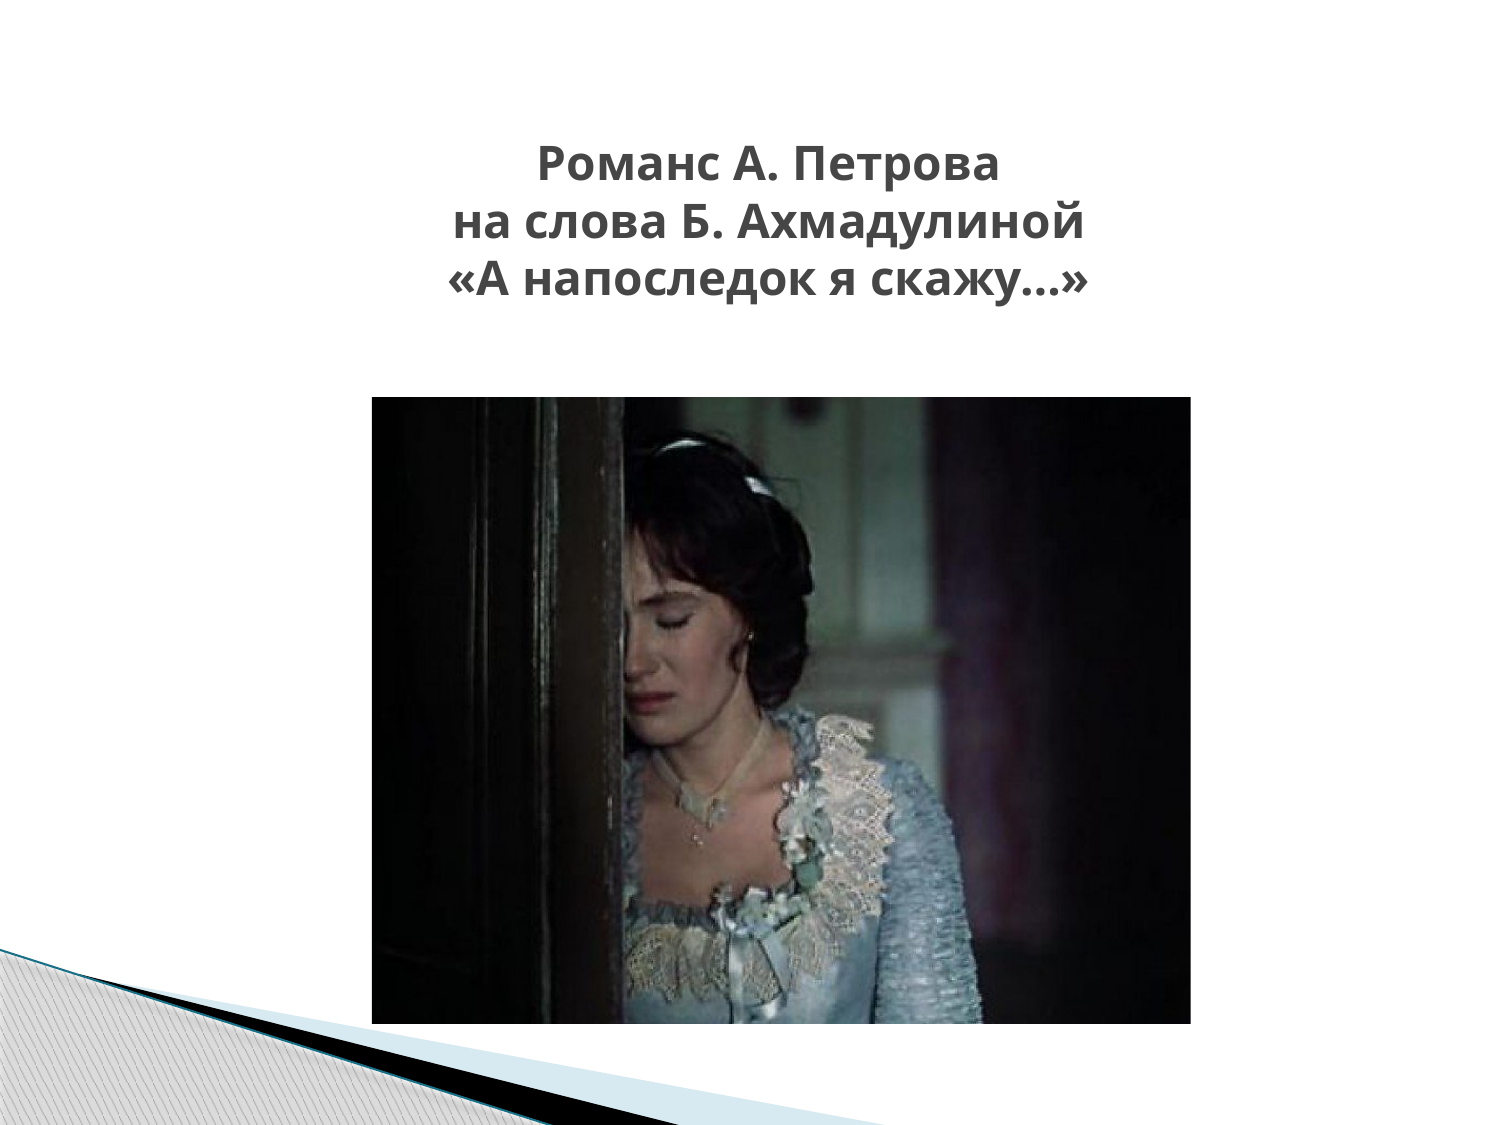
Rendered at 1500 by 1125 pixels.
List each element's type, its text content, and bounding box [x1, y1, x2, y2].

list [371, 396, 1191, 1024]
title Романс А. Петрова на слова Б. Ахмадулиной «А напоследок я скажу…» [100, 125, 1451, 313]
